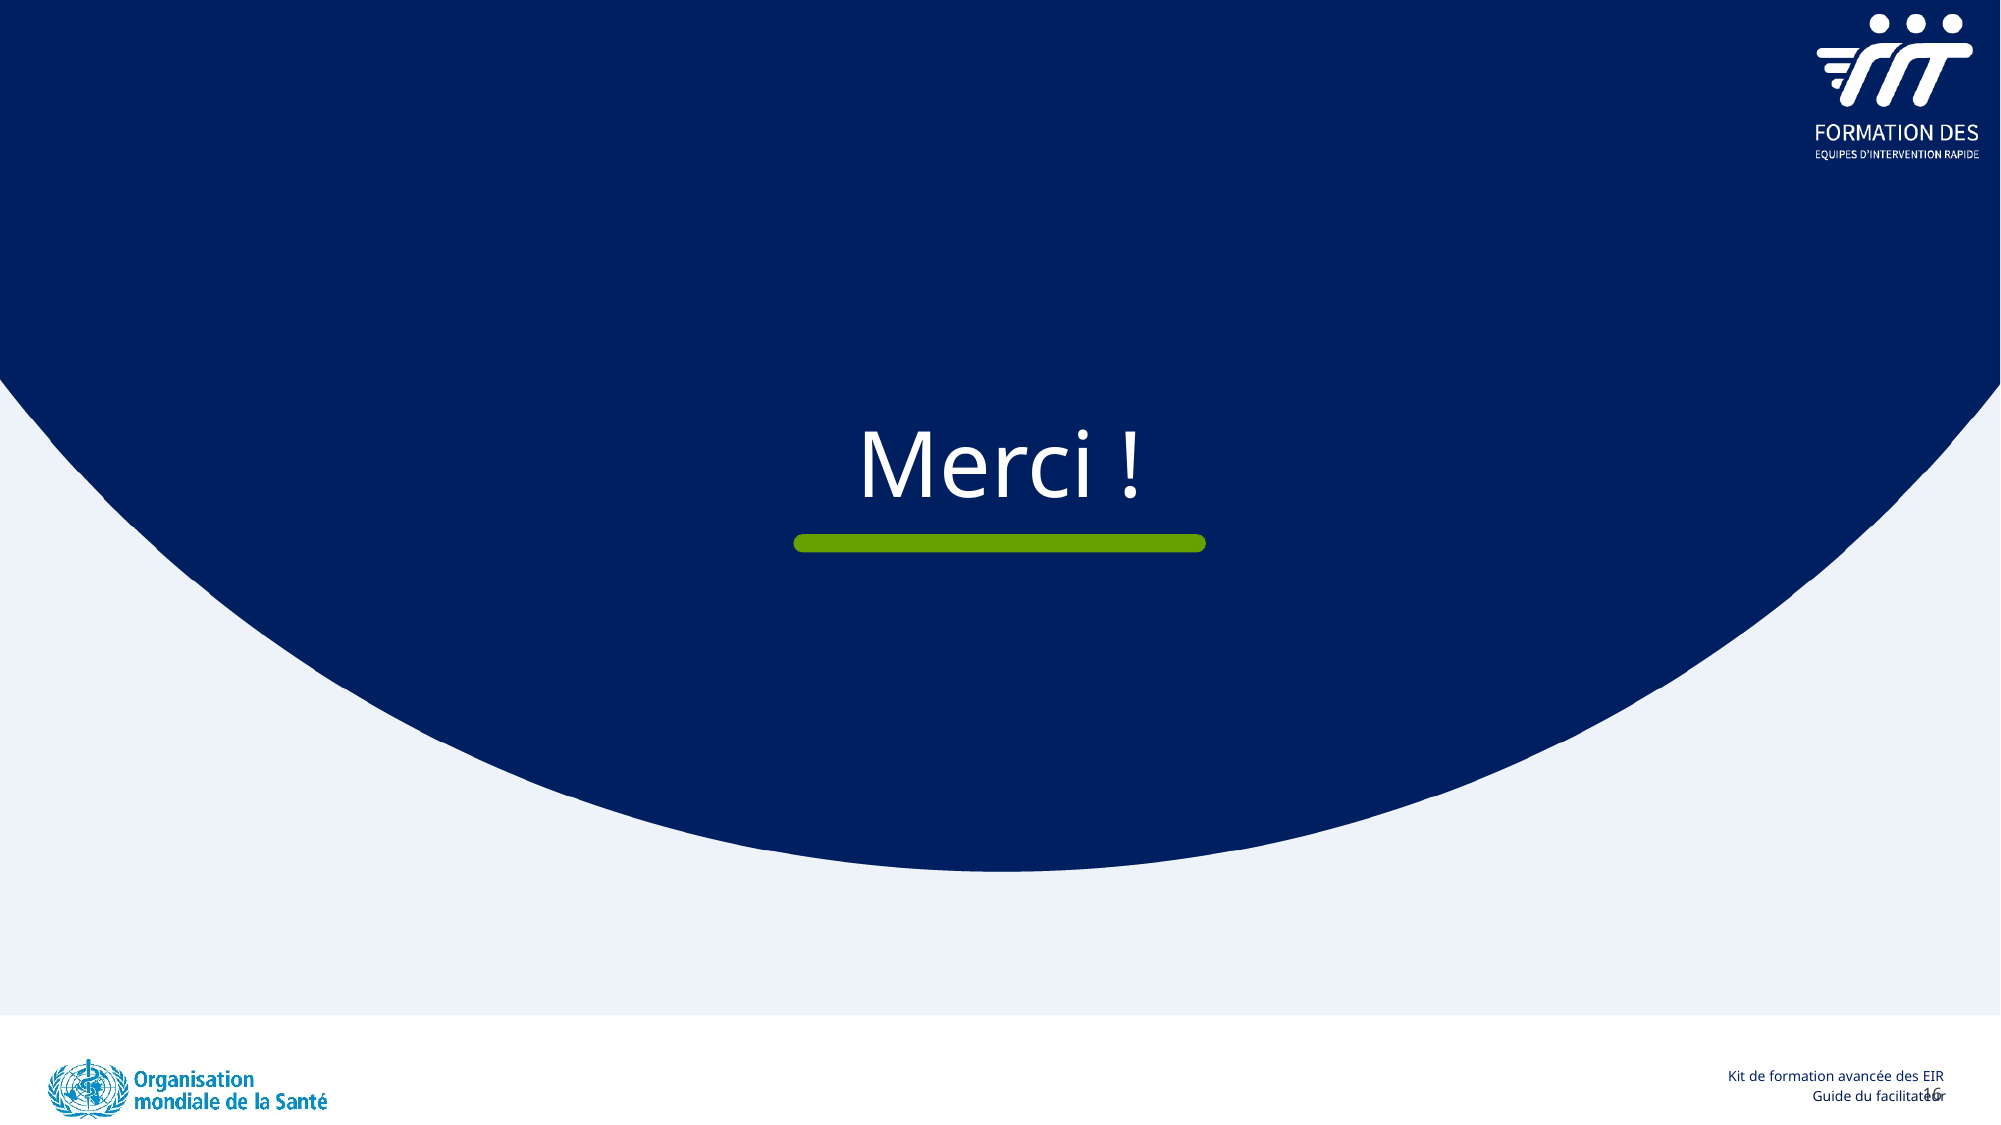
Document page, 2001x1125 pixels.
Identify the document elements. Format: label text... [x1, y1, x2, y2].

list Merci ! [301, 313, 1699, 622]
picture [48, 1059, 327, 1119]
picture [0, 0, 2001, 904]
